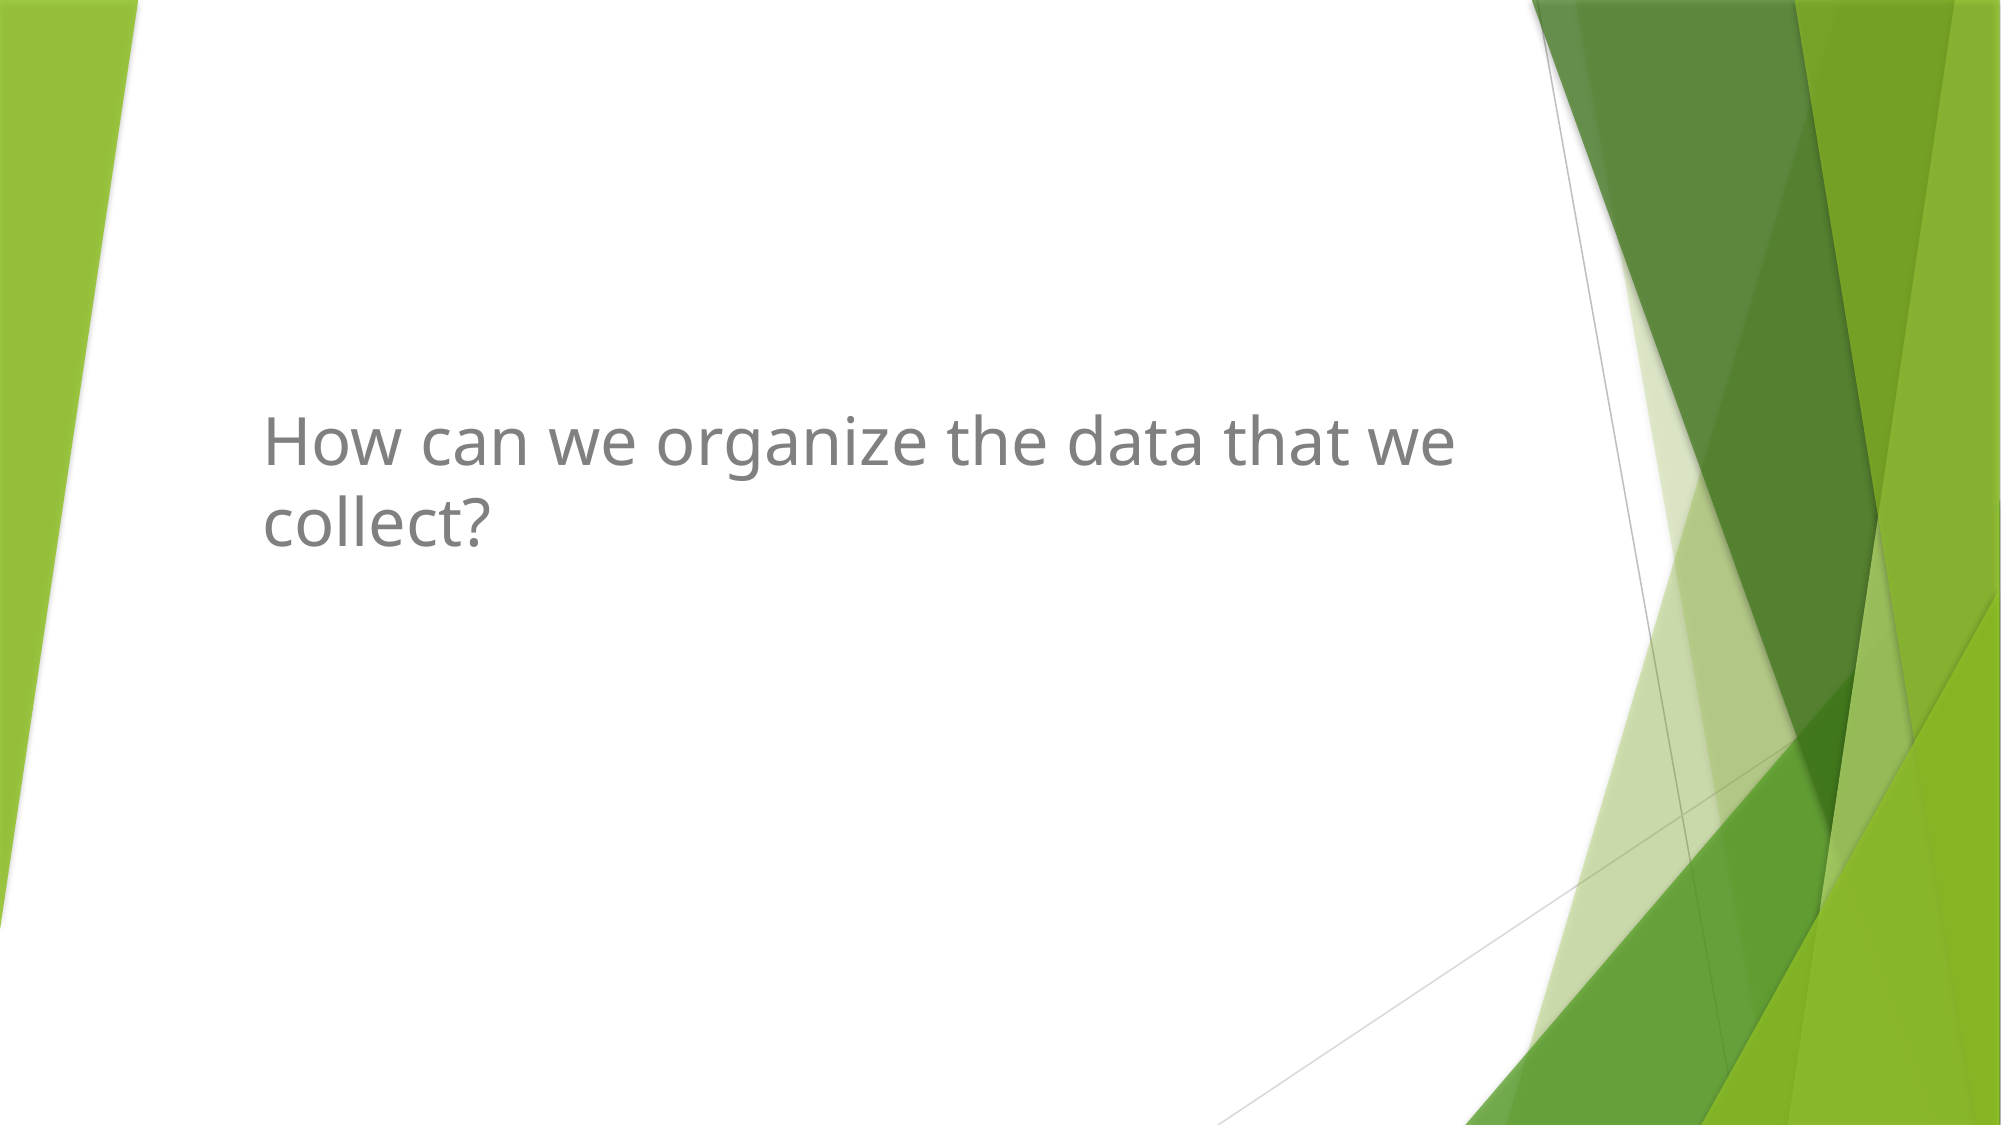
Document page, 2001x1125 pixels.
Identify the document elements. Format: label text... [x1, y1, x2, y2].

subtitle How can we organize the data that we collect? [247, 391, 1522, 701]
